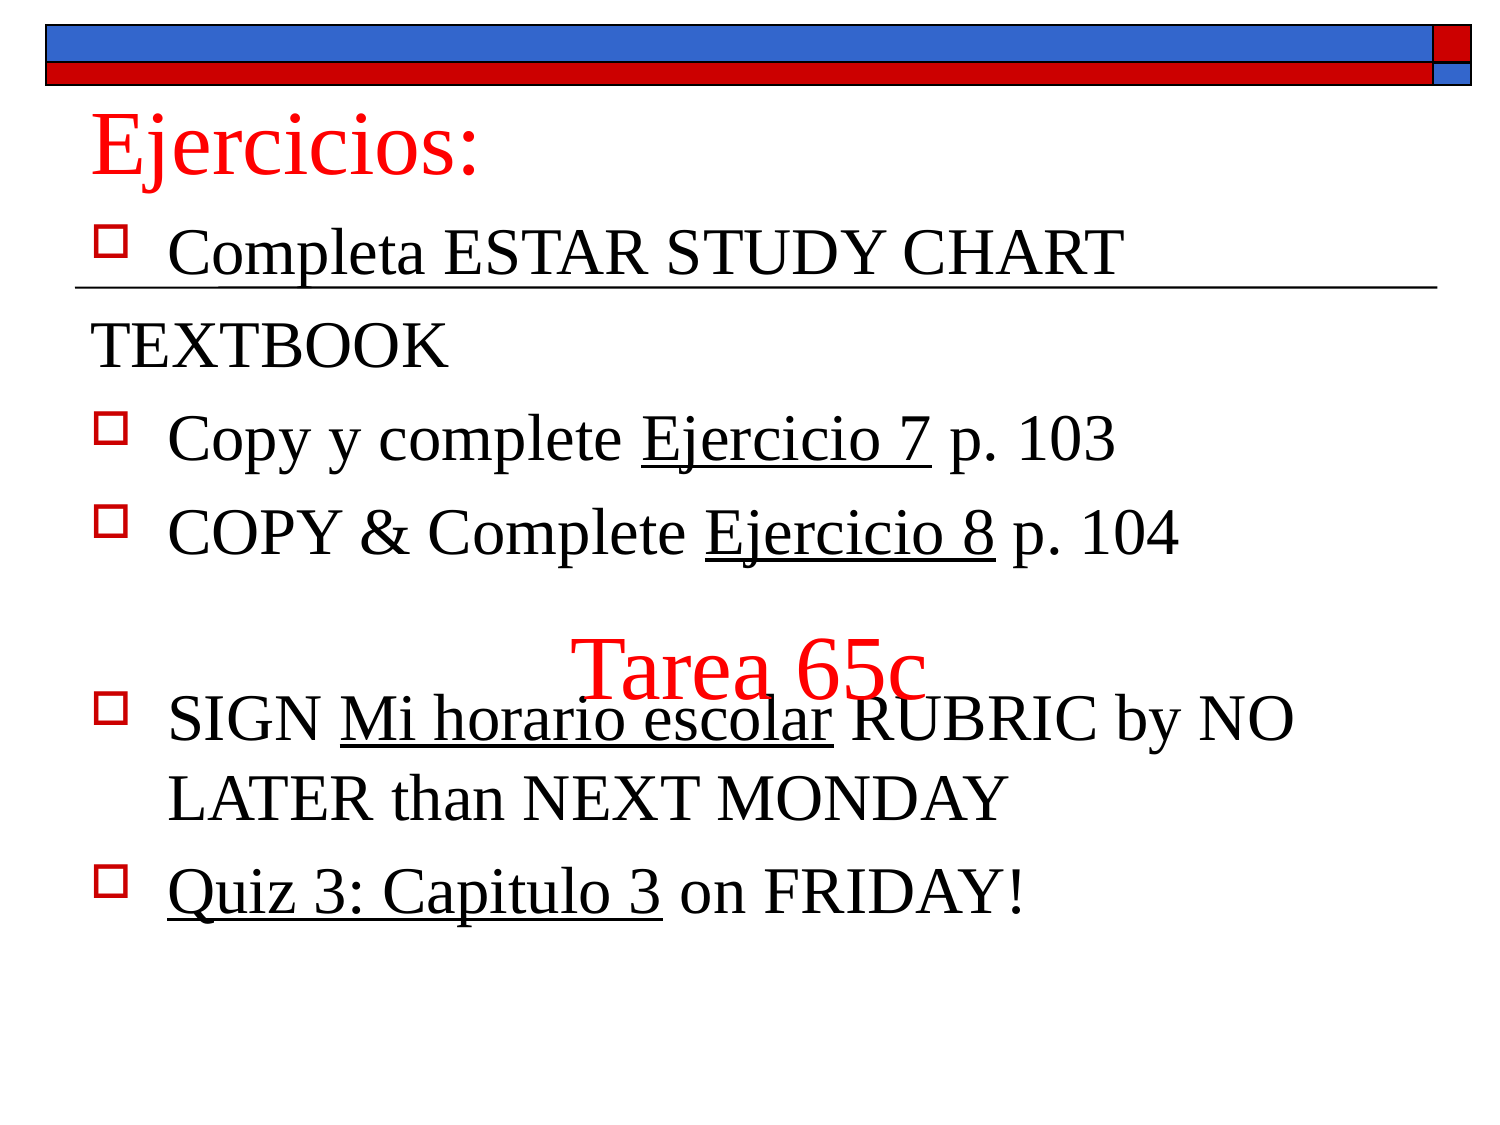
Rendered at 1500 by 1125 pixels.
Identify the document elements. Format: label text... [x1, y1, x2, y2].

list Completa ESTAR STUDY CHART TEXTBOOK Copy y complete Ejercicio 7 p. 103 COPY & Complete Ejercicio 8 p. 104 SIGN Mi horario escolar RUBRIC by NO LATER than NEXT MONDAY Quiz 3: Capitulo 3 on FRIDAY! [75, 725, 1425, 906]
title Ejercicios: [75, 12, 1425, 200]
text_box Tarea 65c [74, 537, 1425, 725]
list Completa ESTAR STUDY CHART TEXTBOOK Copy y complete Ejercicio 7 p. 103 COPY & Complete Ejercicio 8 p. 104 SIGN Mi horario escolar RUBRIC by NO LATER than NEXT MONDAY Quiz 3: Capitulo 3 on FRIDAY! [75, 200, 1425, 537]
